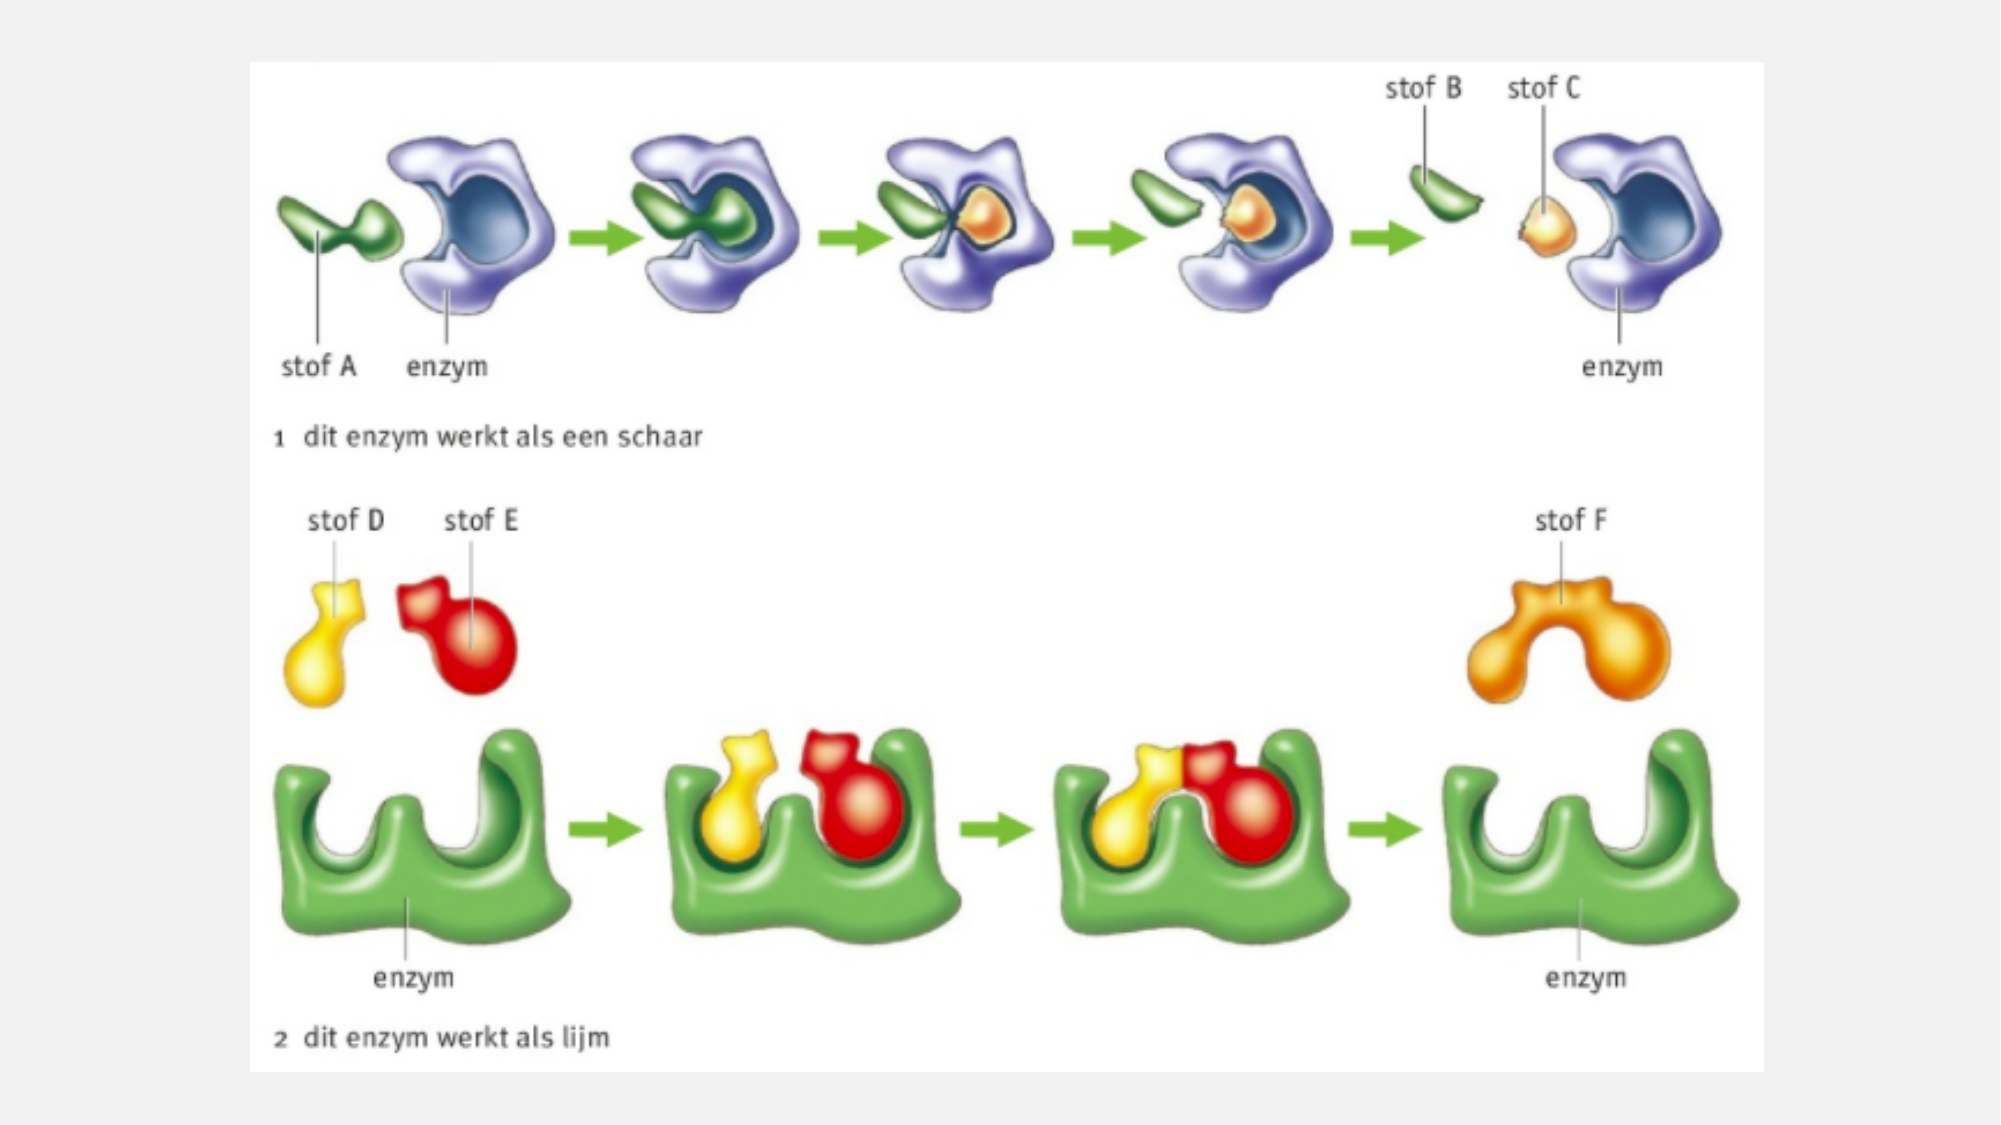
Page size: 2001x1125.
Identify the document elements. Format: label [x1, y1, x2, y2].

list [250, 62, 1764, 1073]
